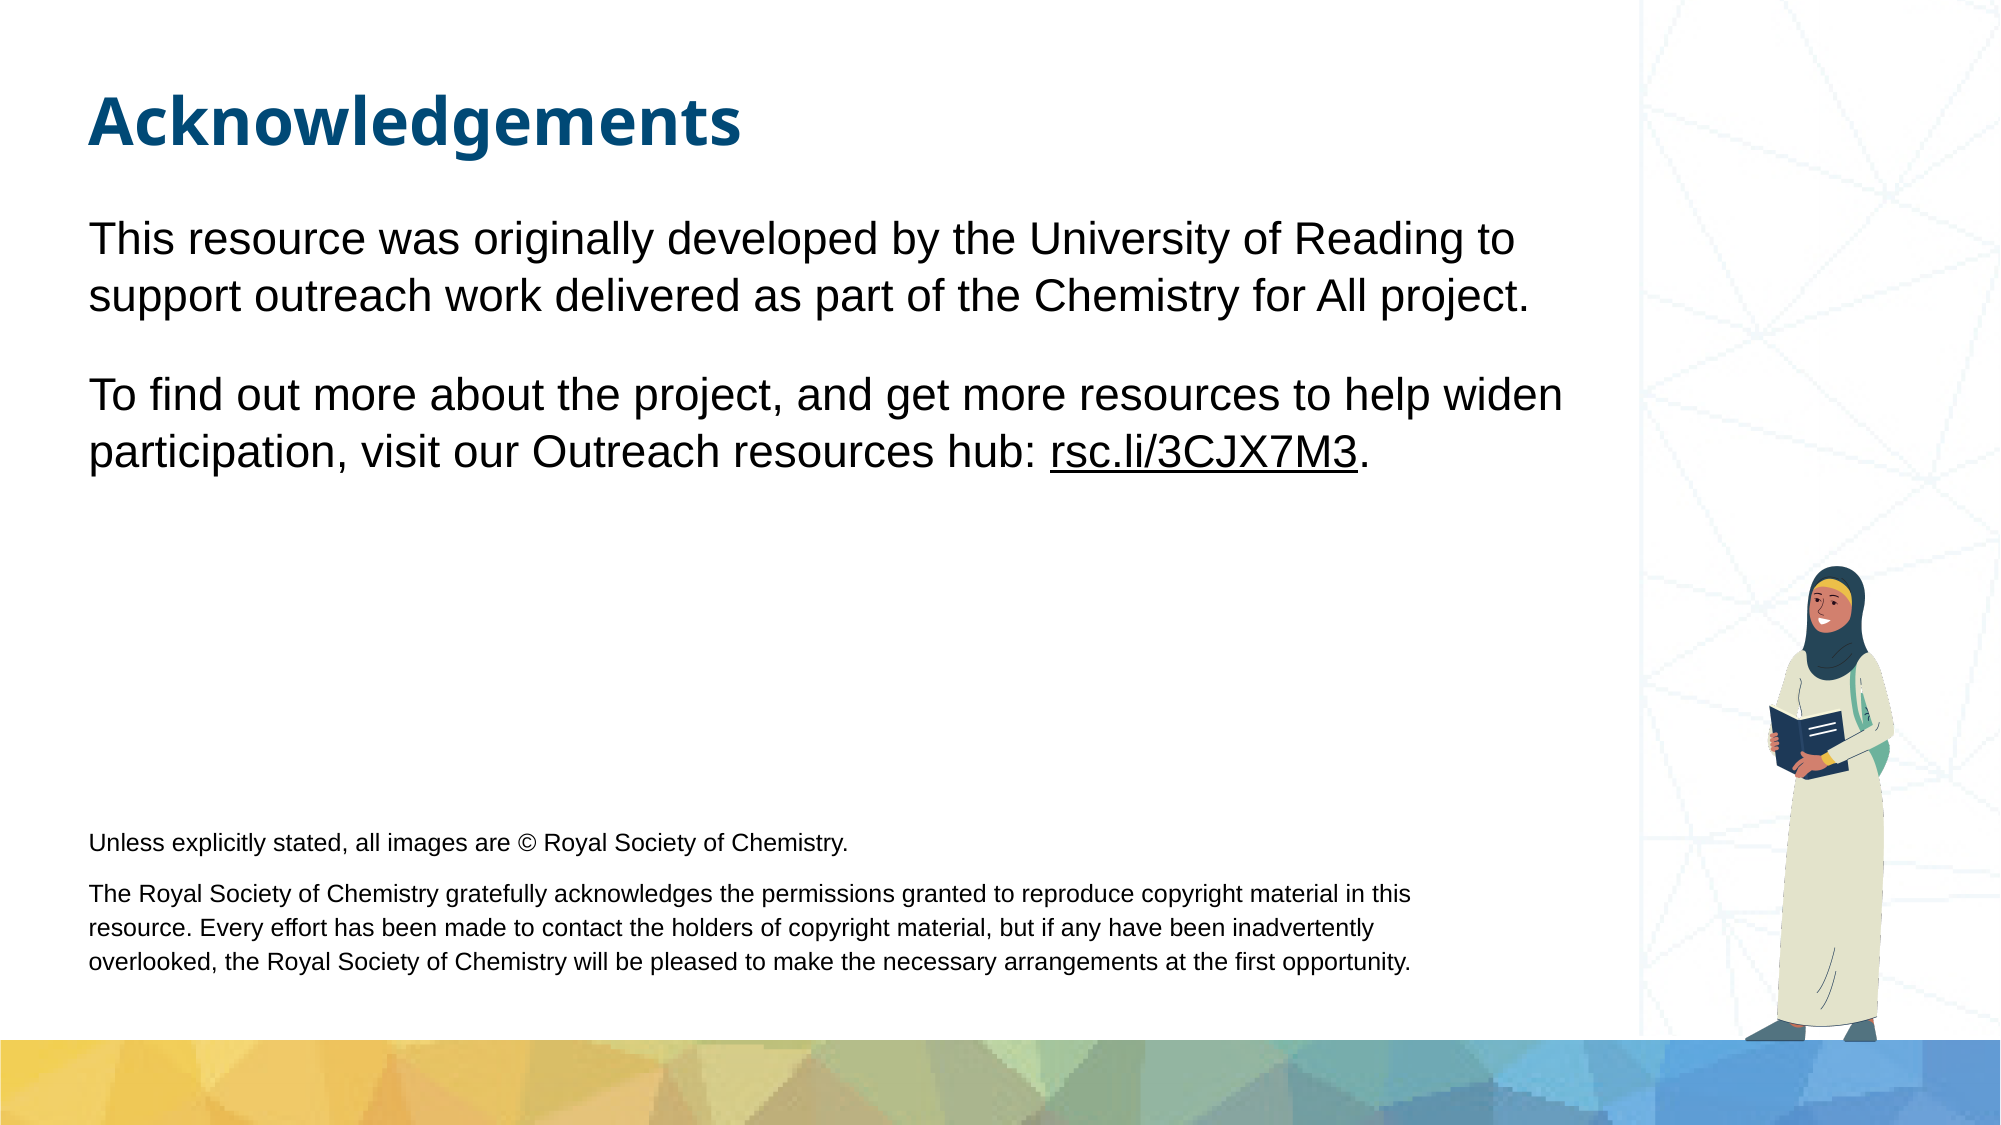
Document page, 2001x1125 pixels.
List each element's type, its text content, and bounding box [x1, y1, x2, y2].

list This resource was originally developed by the University of Reading to support outreach work delivered as part of the Chemistry for All project. To find out more about the project, and get more resources to help widen participation, visit our Outreach resources hub: rsc.li/3CJX7M3. [88, 206, 1565, 516]
picture [0, 0, 2001, 1125]
title Acknowledgements [88, 88, 1565, 161]
text_box Unless explicitly stated, all images are © Royal Society of Chemistry. The Royal Society of Chemistry gratefully acknowledges the permissions granted to reproduce copyright material in this resource. Every effort has been made to contact the holders of copyright material, but if any have been inadvertently overlooked, the Royal Society of Chemistry will be pleased to make the necessary arrangements at the first opportunity. [88, 775, 1495, 976]
